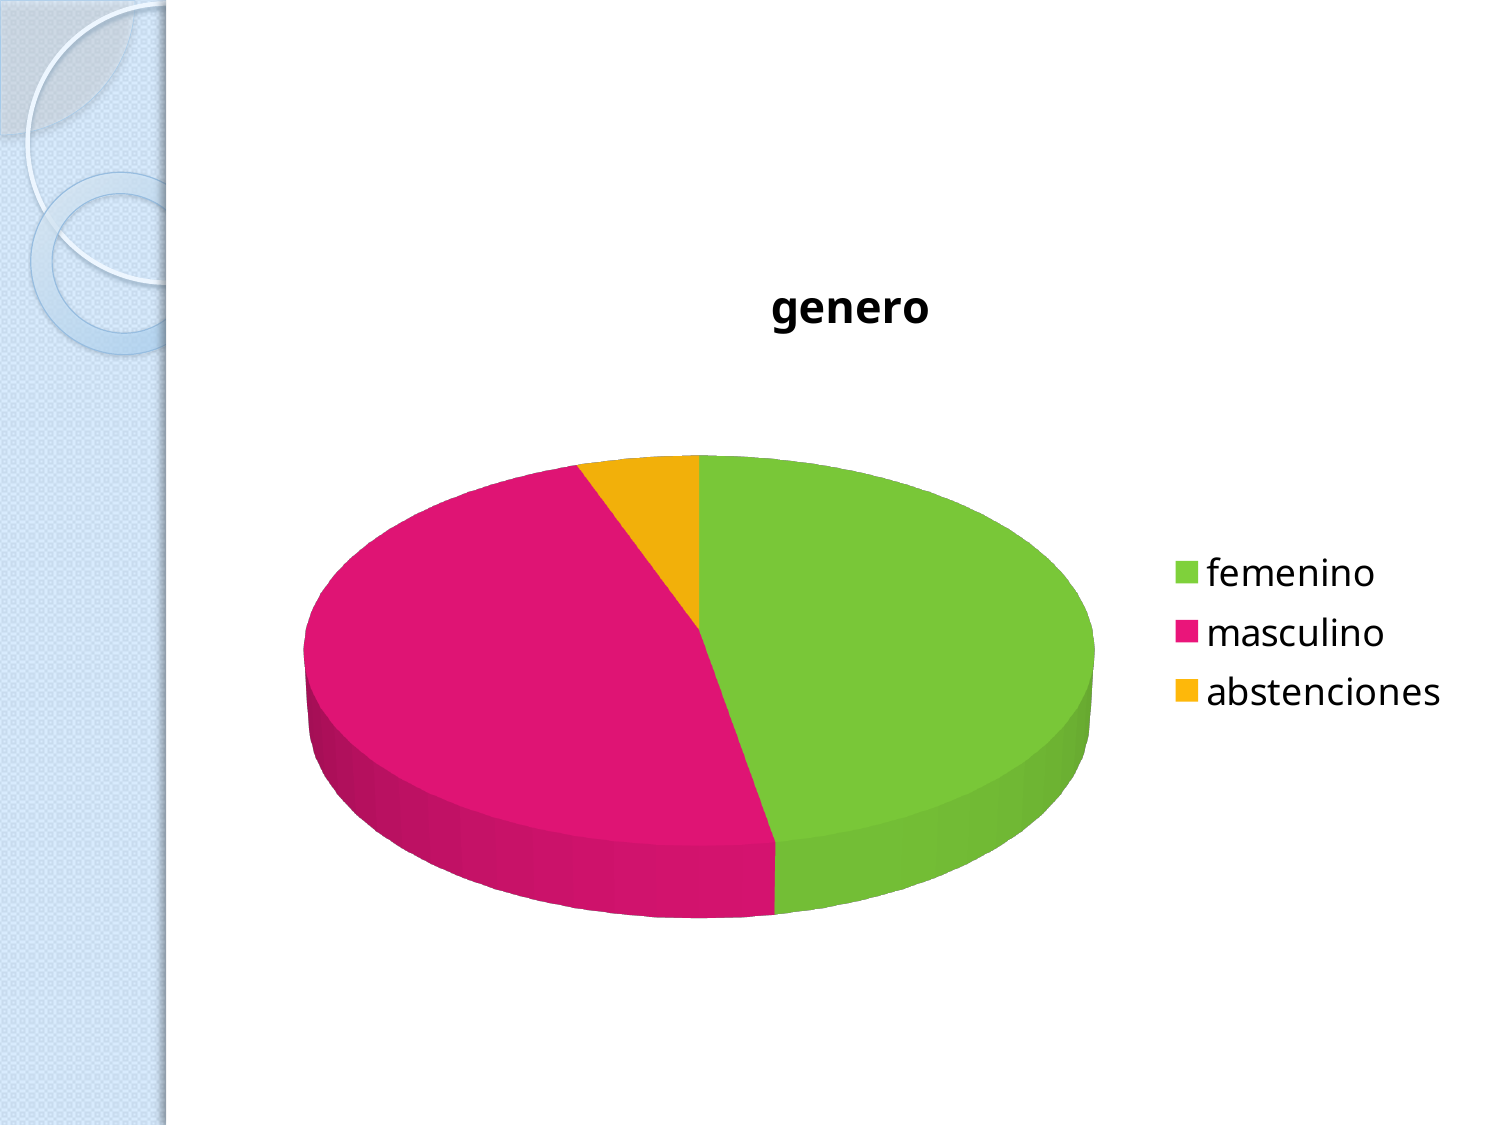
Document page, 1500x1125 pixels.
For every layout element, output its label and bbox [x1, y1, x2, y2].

chart [235, 237, 1466, 1026]
